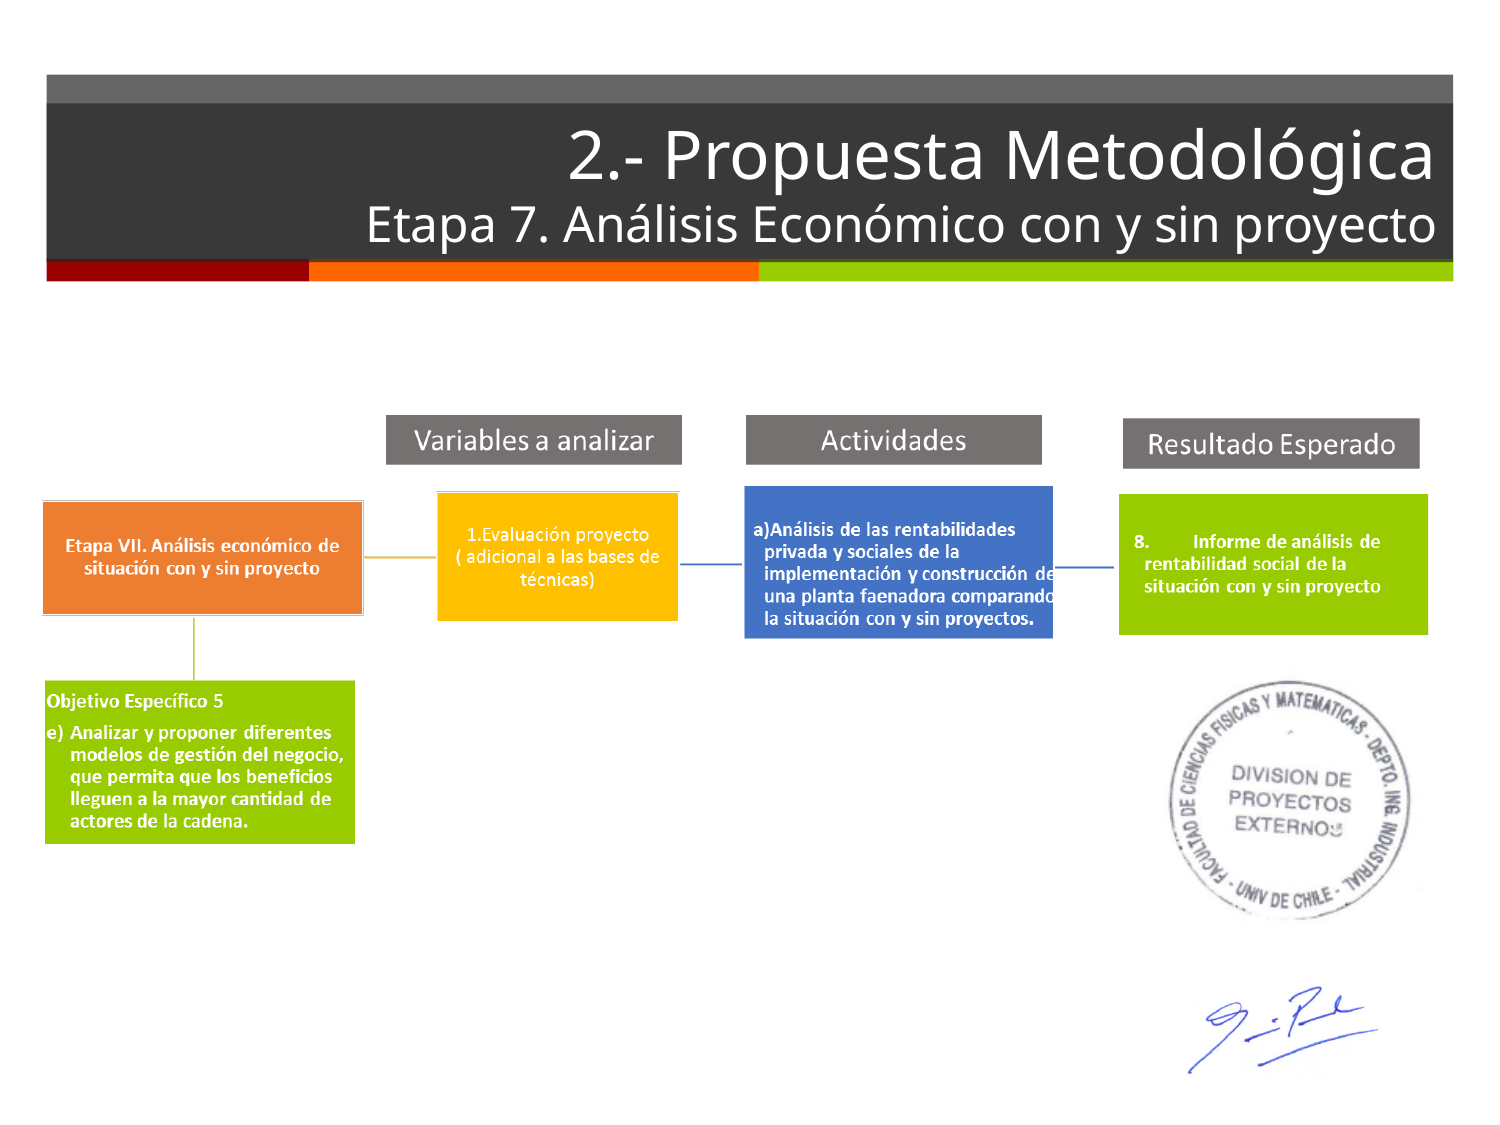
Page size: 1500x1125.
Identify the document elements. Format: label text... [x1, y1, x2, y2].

picture [33, 393, 1429, 943]
title 2.- Propuesta Metodológica Etapa 7. Análisis Económico con y sin proyecto [46, 103, 1454, 263]
picture [1164, 976, 1405, 1084]
